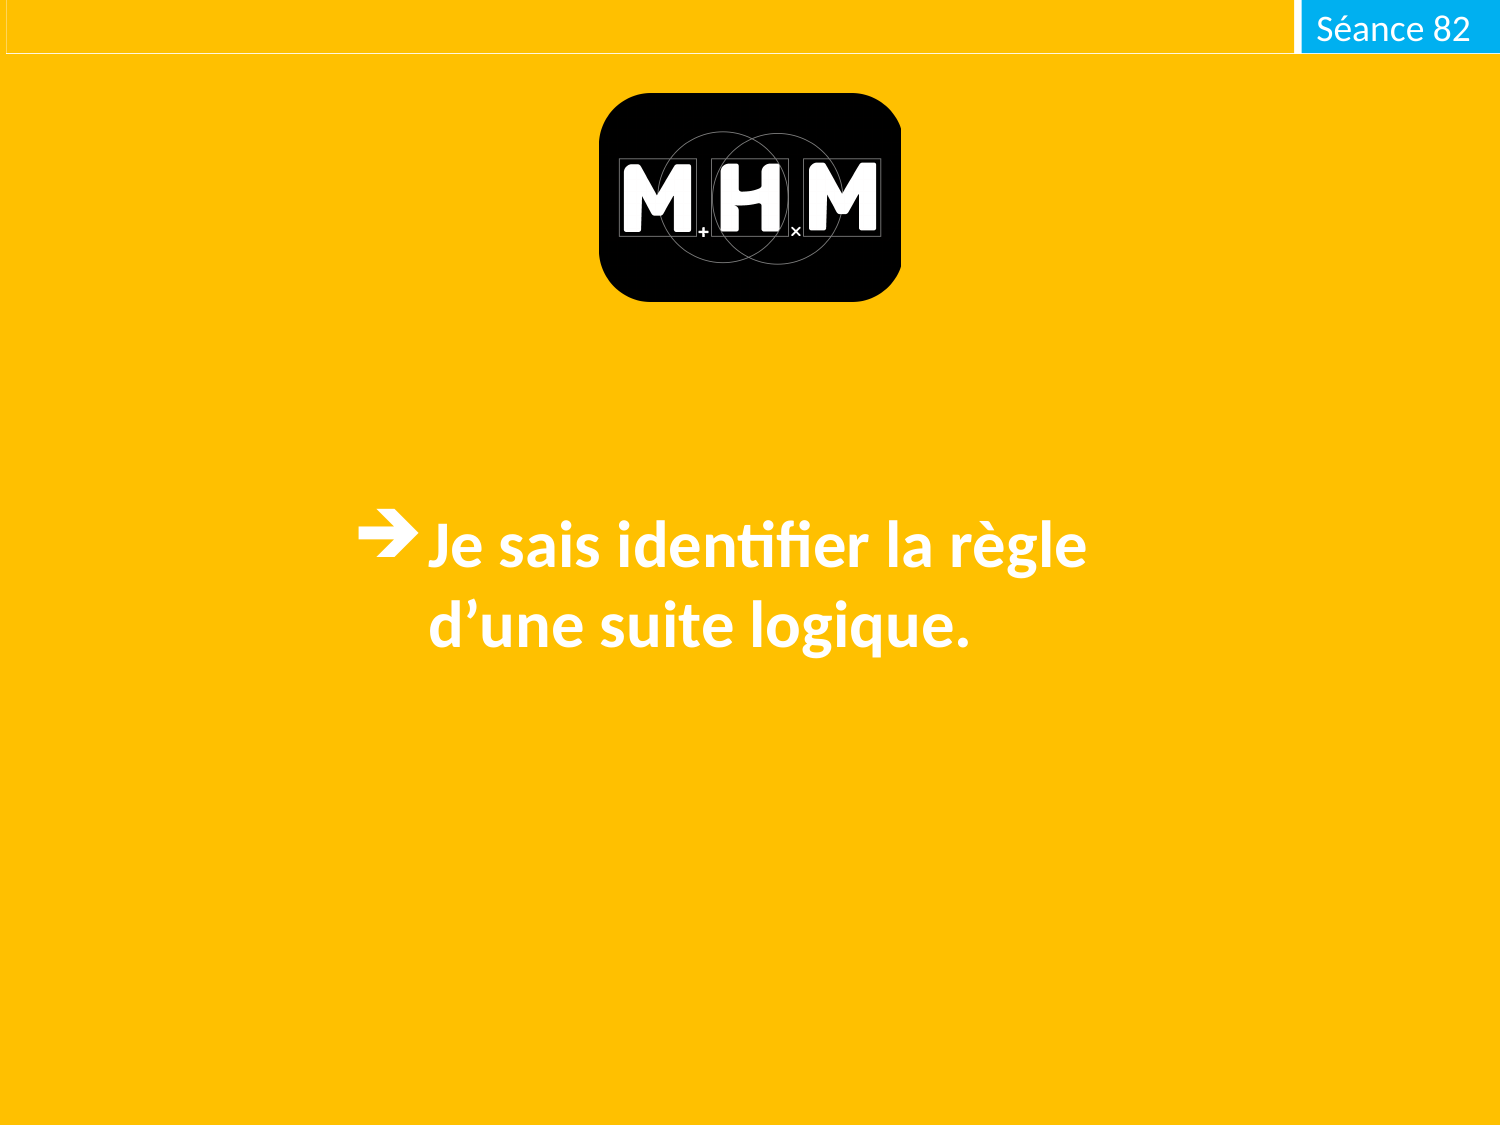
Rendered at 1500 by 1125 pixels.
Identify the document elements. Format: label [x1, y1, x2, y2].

text_box [0, 54, 1500, 1125]
